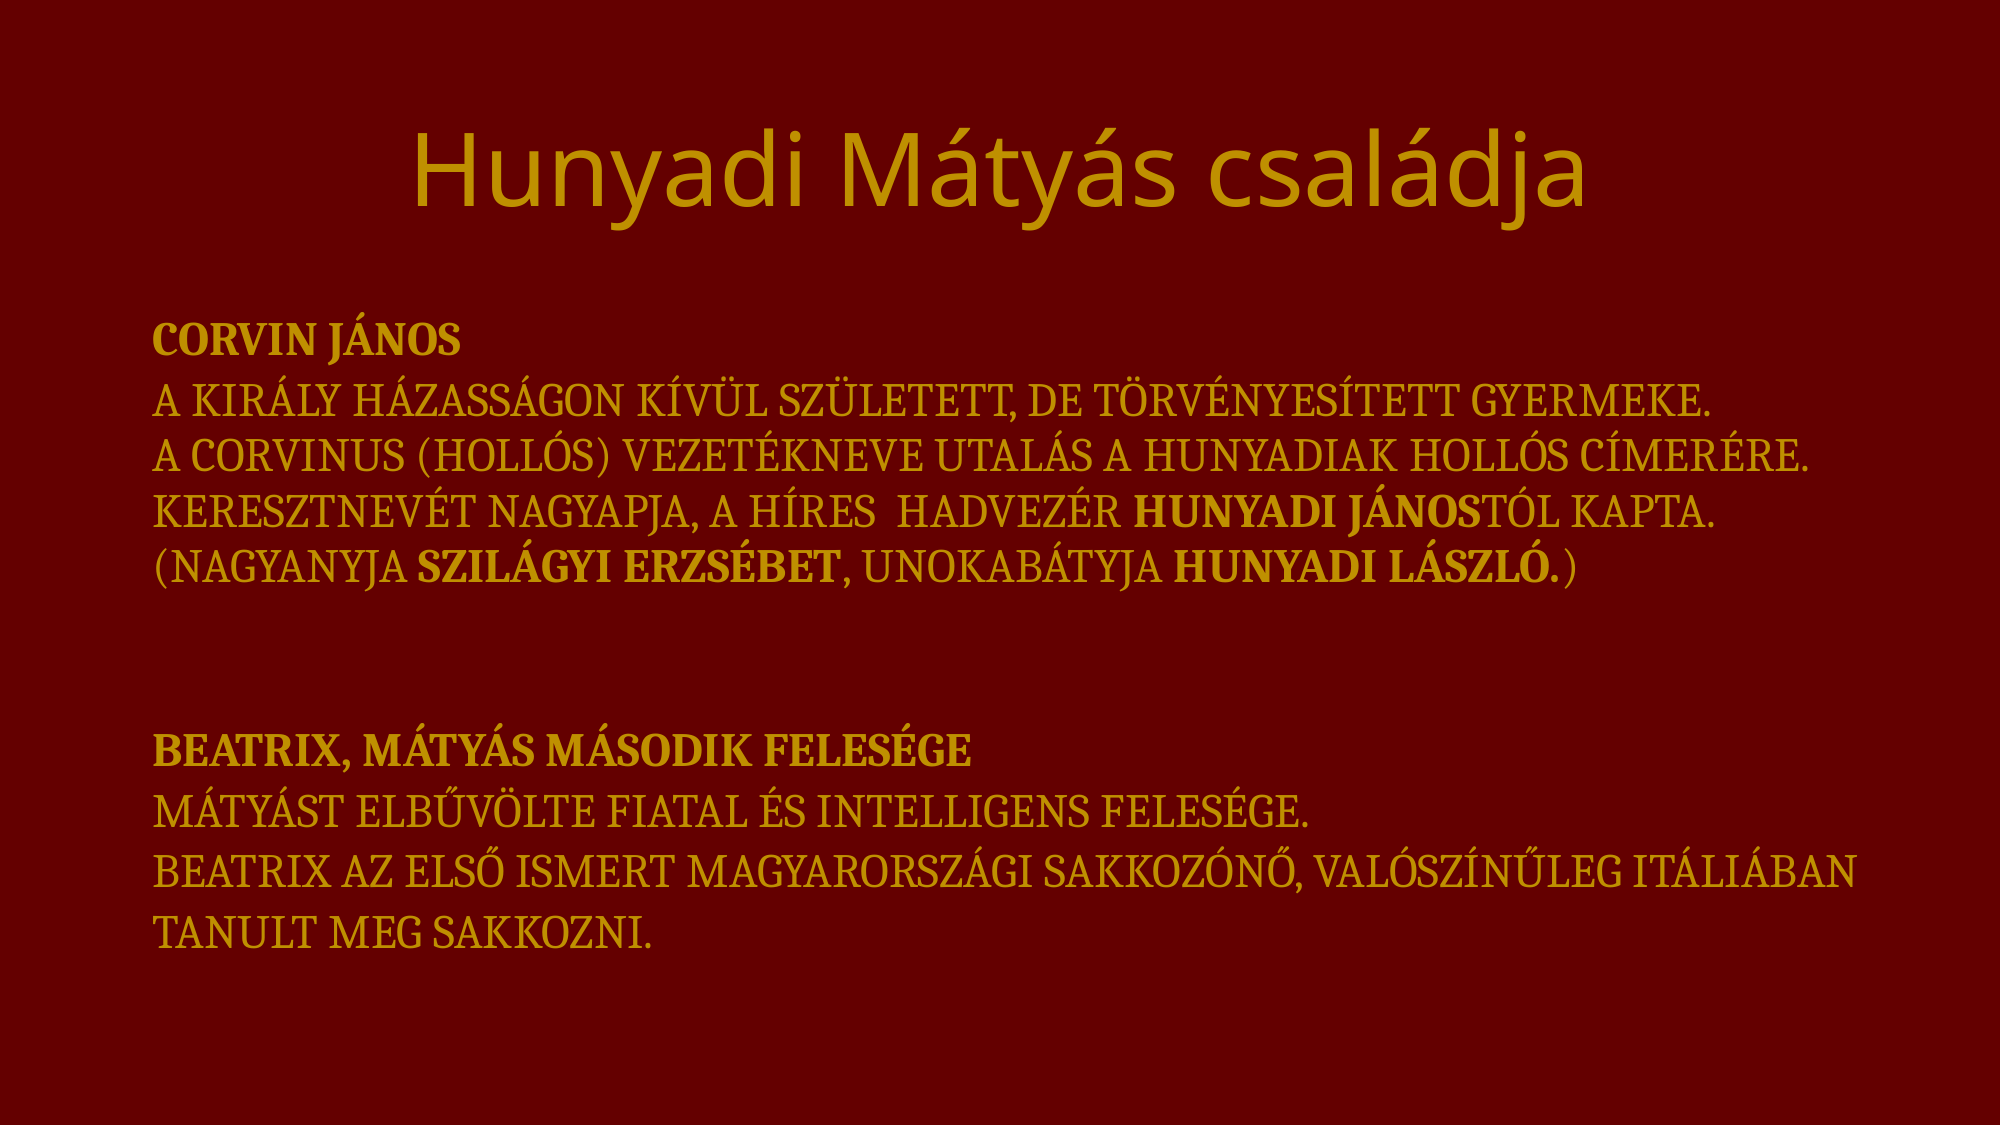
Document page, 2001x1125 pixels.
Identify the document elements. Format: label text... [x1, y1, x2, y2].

list Corvin János A király házasságon kívül született, de törvényesített gyermeke. A Corvinus (hollós) vezetékneve utalás a Hunyadiak hollós címerére. Keresztnevét nagyapja, a híres hadvezér Hunyadi Jánostól kapta. (Nagyanyja Szilágyi Erzsébet, unokabátyja Hunyadi László.) Beatrix, Mátyás második felesége Mátyást elbűvölte fiatal és intelligens felesége. Beatrix az első ismert magyarországi sakkozónő, valószínűleg Itáliában tanult meg sakkozni. [137, 299, 1976, 1014]
title Hunyadi Mátyás családja [137, 59, 1863, 278]
